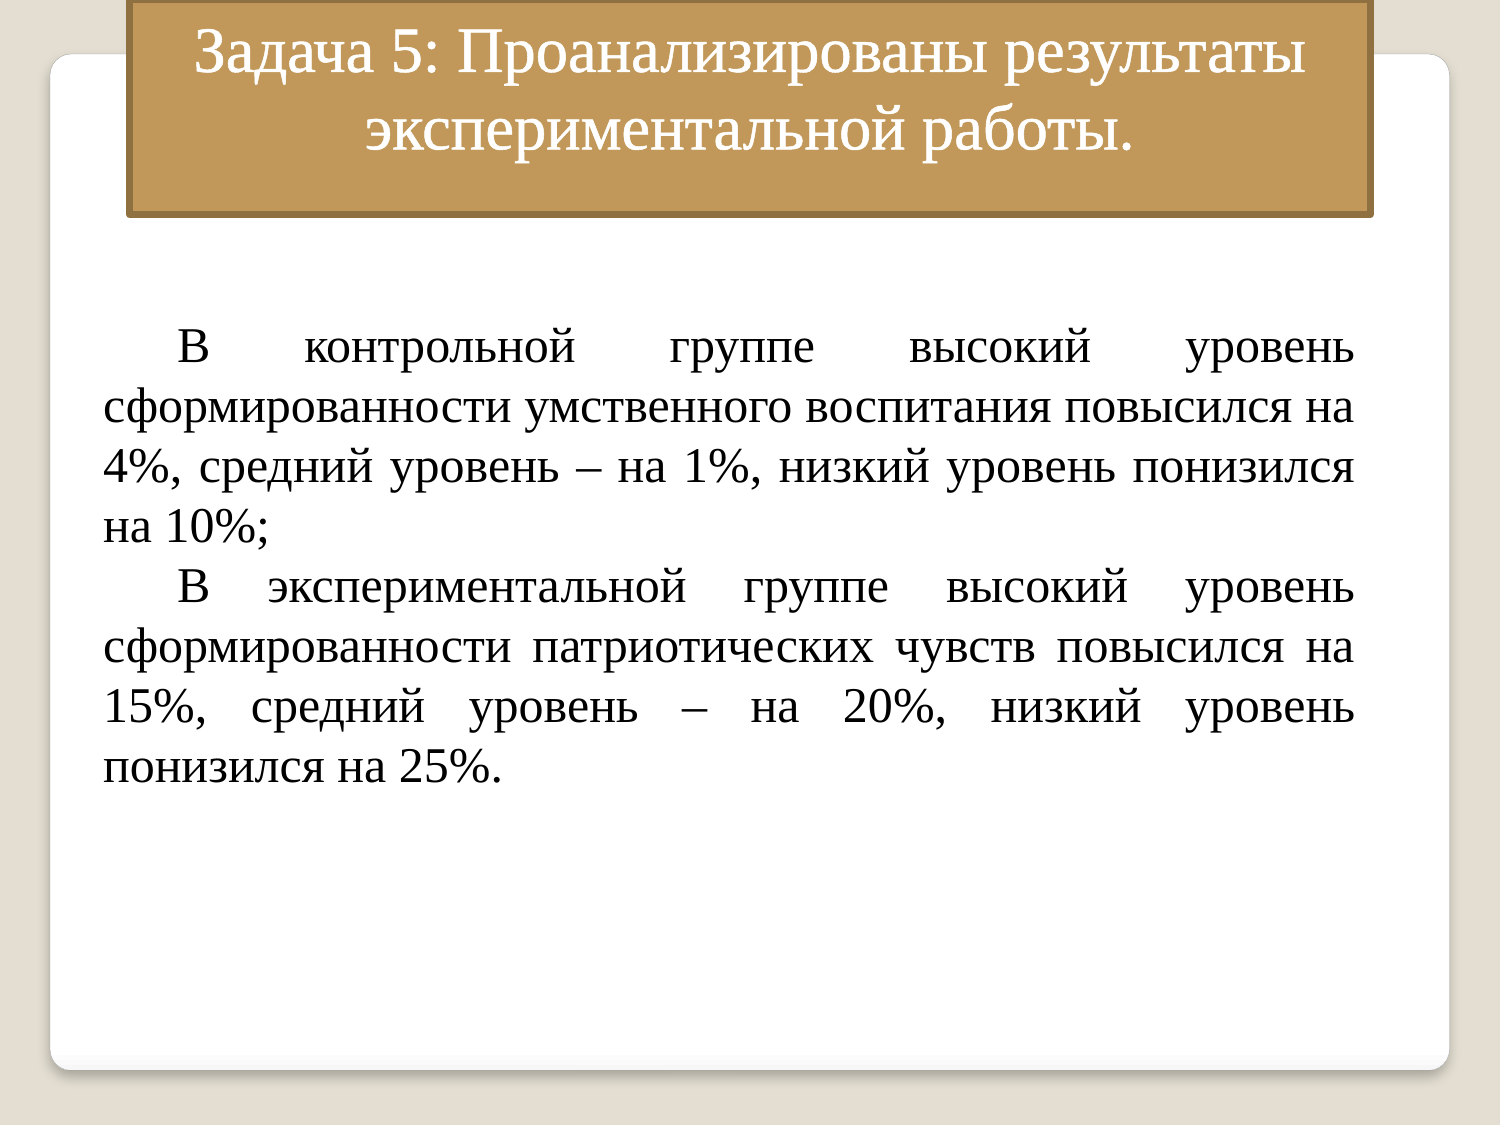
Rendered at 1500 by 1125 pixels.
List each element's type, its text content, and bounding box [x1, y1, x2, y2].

text_box В контрольной группе высокий уровень сформированности умственного воспитания повысился на 4%, средний уровень – на 1%, низкий уровень понизился на 10%; В экспериментальной группе высокий уровень сформированности патриотических чувств повысился на 15%, средний уровень – на 20%, низкий уровень понизился на 25%. [88, 304, 1371, 800]
text_box Задача 5: Проанализированы результаты экспериментальной работы. [126, 0, 1374, 218]
